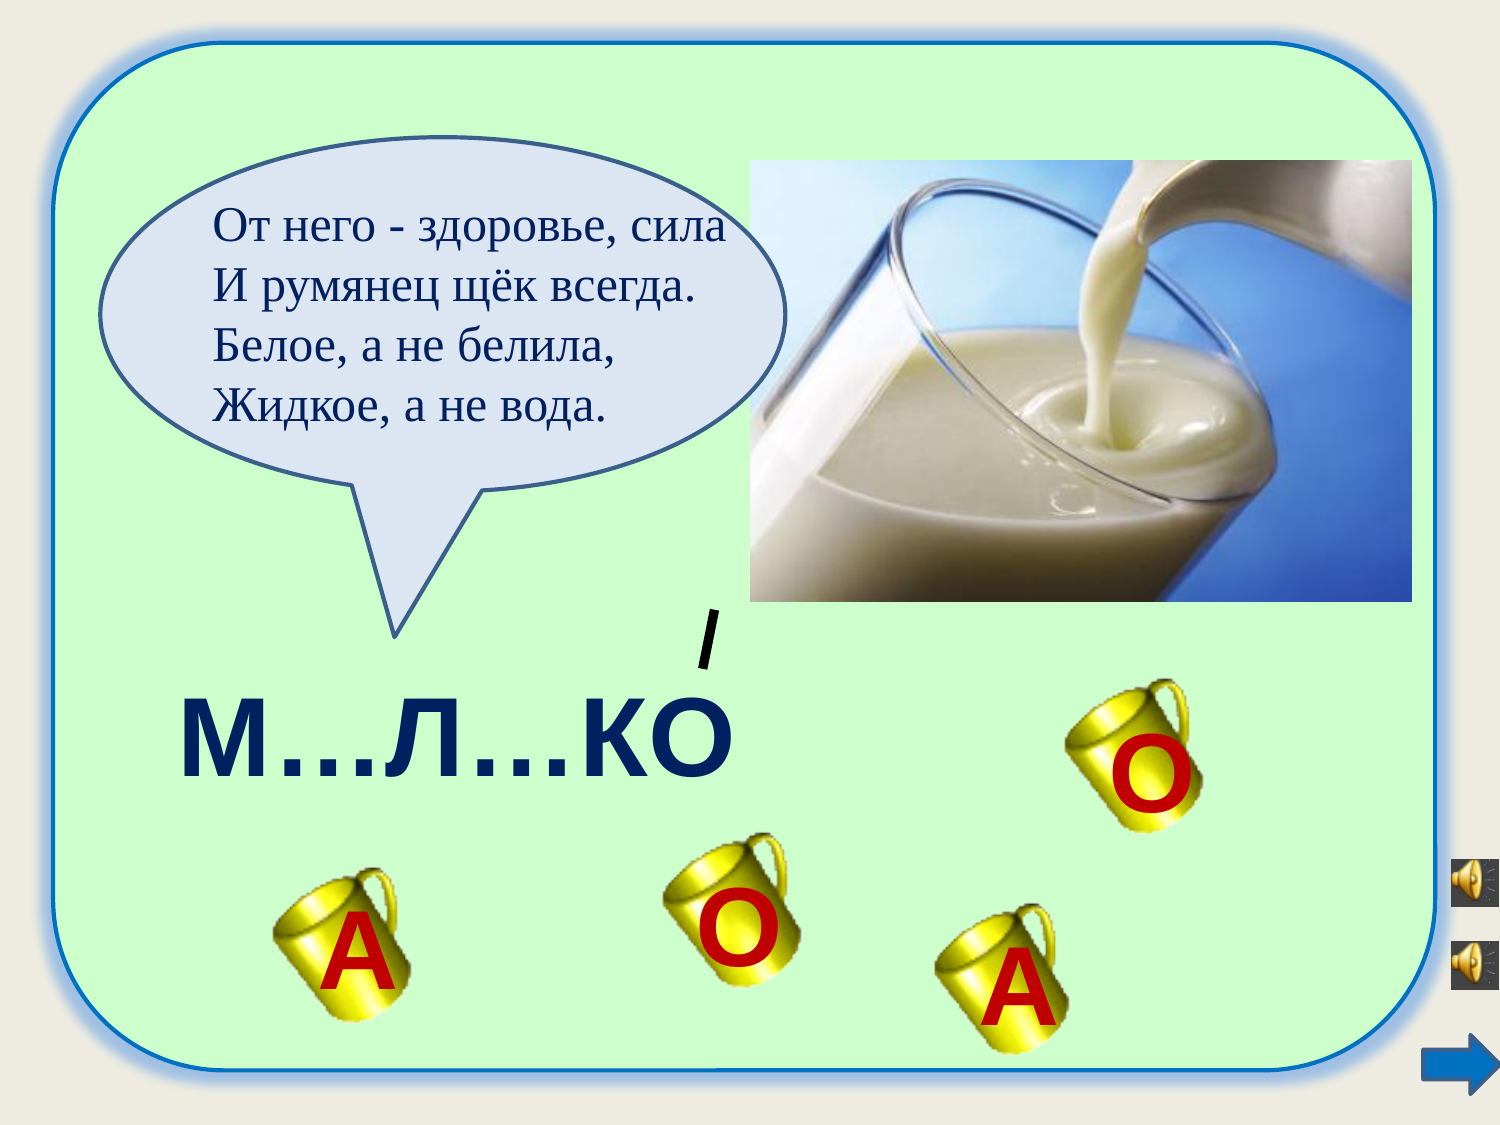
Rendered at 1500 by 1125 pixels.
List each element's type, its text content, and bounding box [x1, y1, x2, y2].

picture [655, 822, 833, 1000]
picture [1056, 668, 1235, 847]
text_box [159, 609, 756, 809]
text_box [336, 485, 549, 608]
picture [1449, 857, 1500, 909]
picture [926, 893, 1101, 1067]
text_box [1421, 1033, 1500, 1096]
text_box [98, 188, 197, 441]
picture [749, 160, 1412, 603]
text_box [50, 40, 1438, 1073]
text_box От него - здоровье, сила И румянец щёк всегда. Белое, а не белила, Жидкое, а не вода. [197, 184, 742, 485]
picture [265, 857, 444, 1036]
text_box [206, 135, 680, 184]
picture [1449, 940, 1500, 991]
